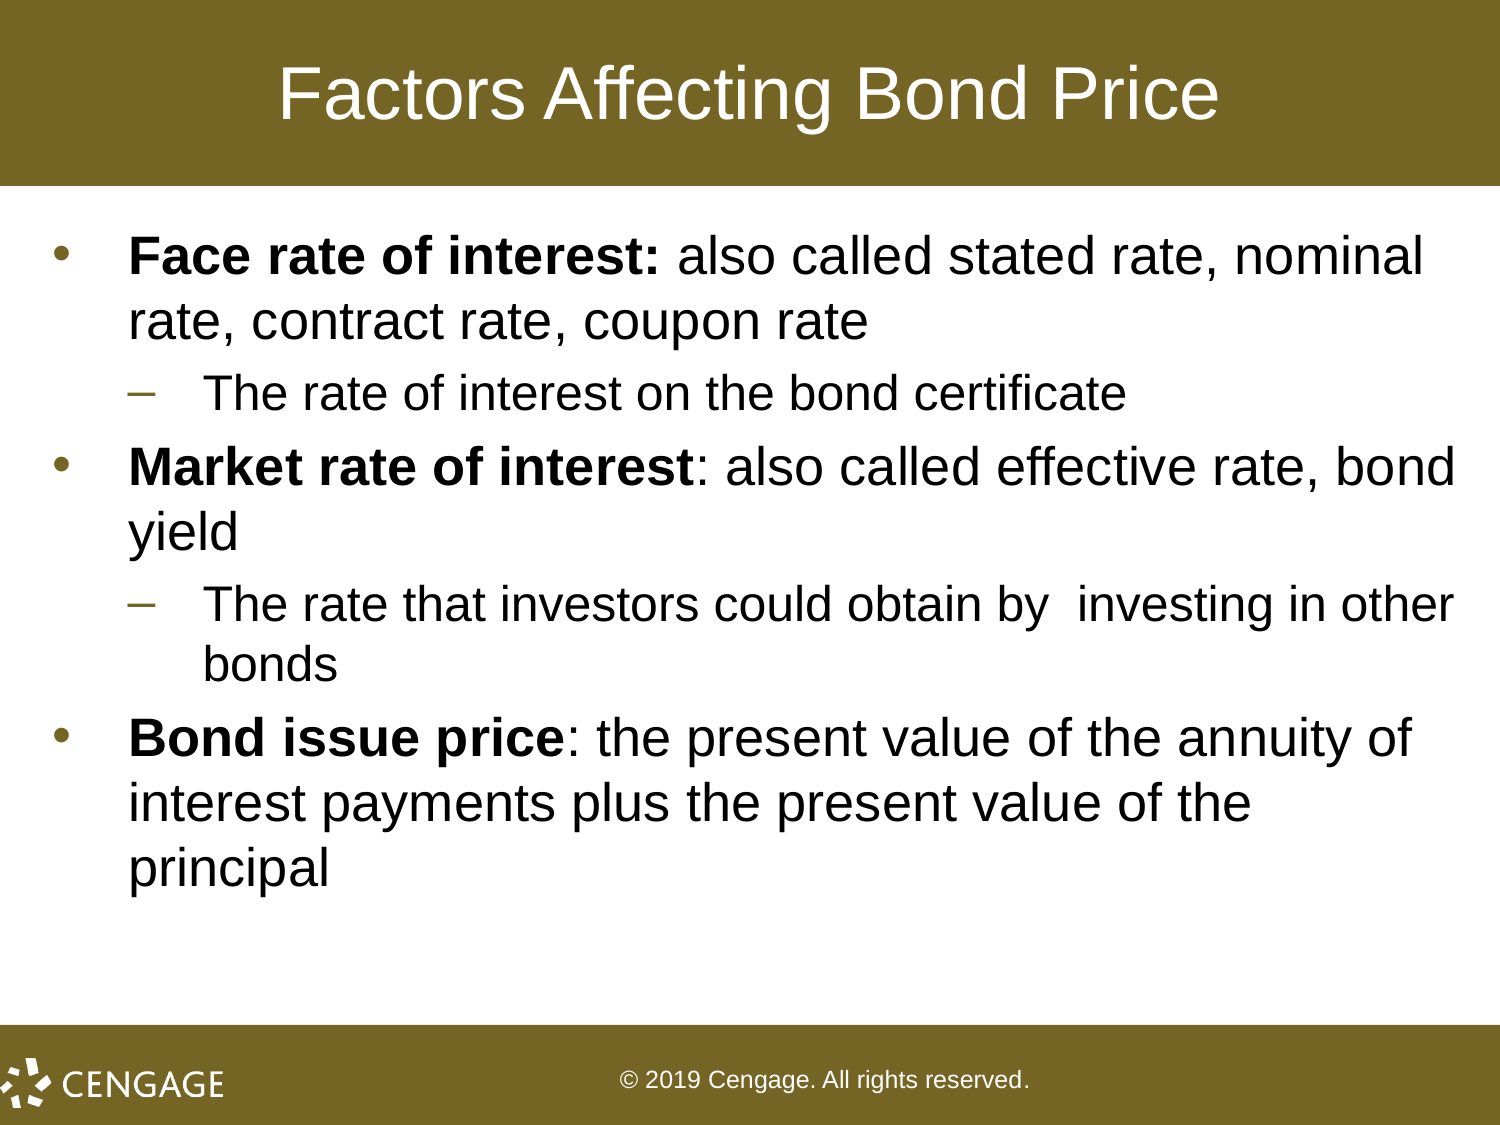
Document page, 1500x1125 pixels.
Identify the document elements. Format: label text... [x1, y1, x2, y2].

picture [0, 1058, 223, 1108]
title Factors Affecting Bond Price [7, 4, 1493, 175]
list Face rate of interest: also called stated rate, nominal rate, contract rate, coupon rate The rate of interest on the bond certificate Market rate of interest: also called effective rate, bond yield The rate that investors could obtain by investing in other bonds Bond issue price: the present value of the annuity of interest payments plus the present value of the principal [37, 212, 1475, 1005]
